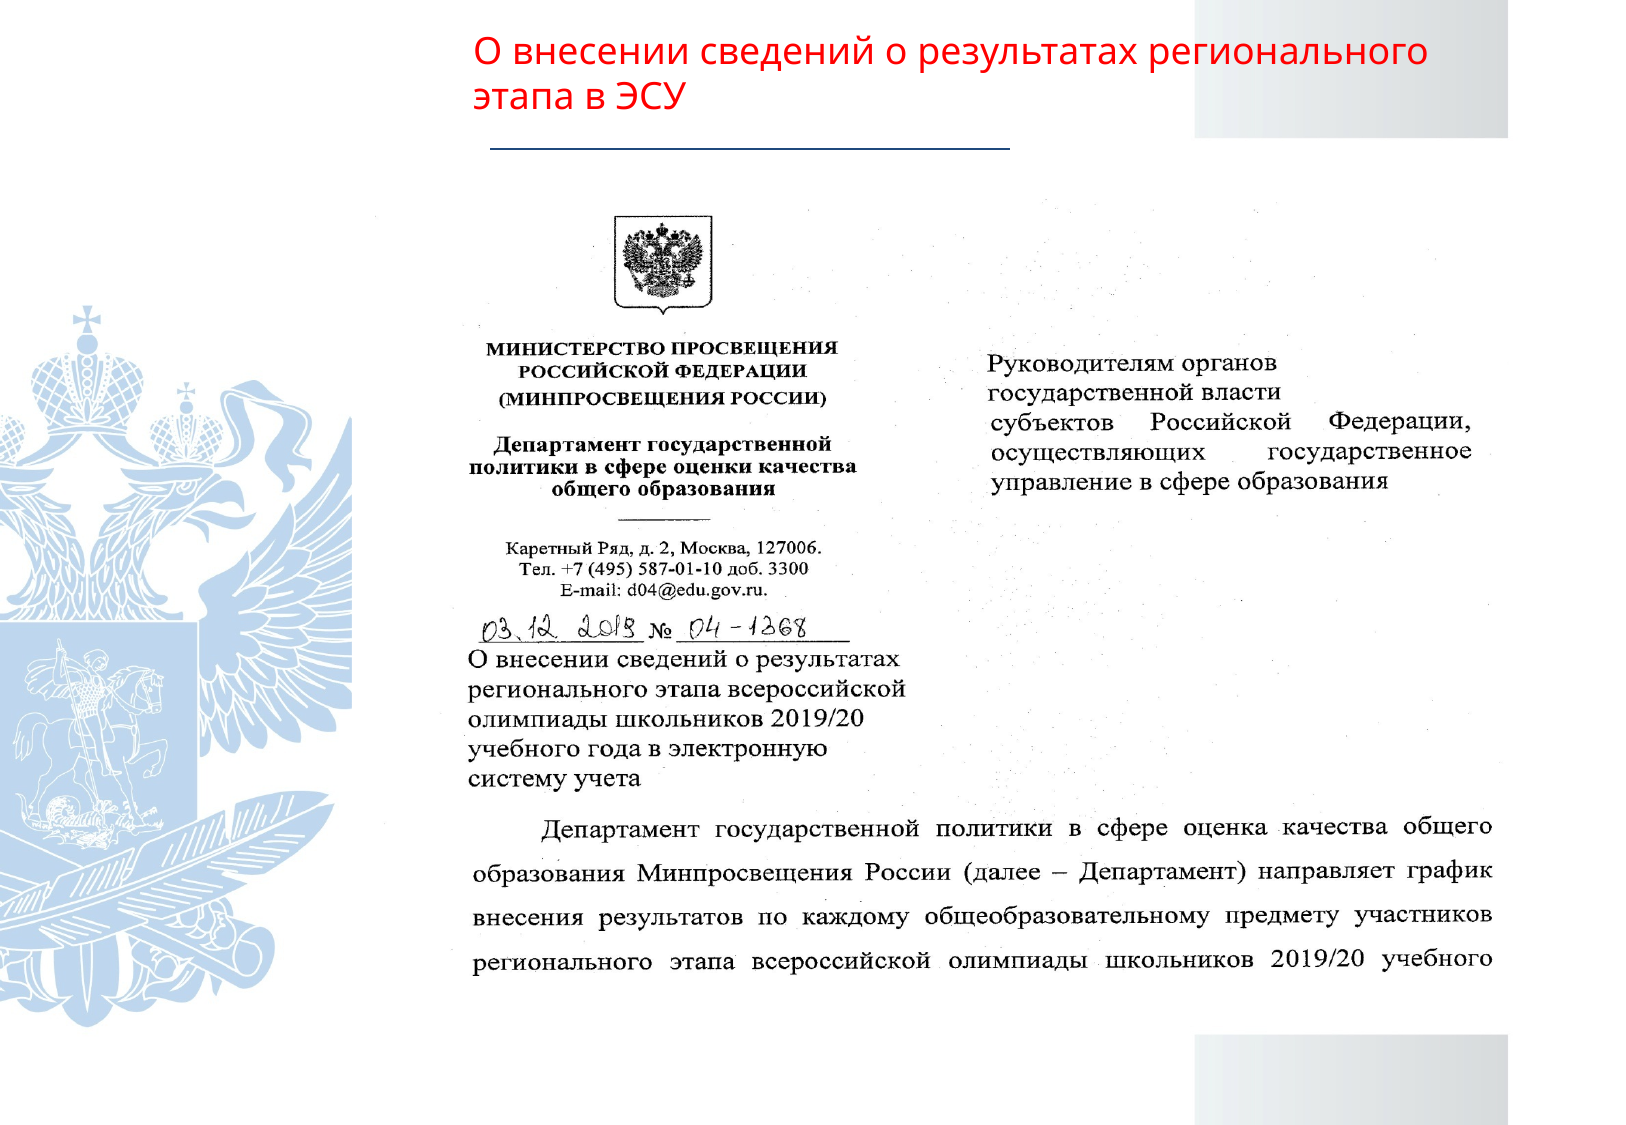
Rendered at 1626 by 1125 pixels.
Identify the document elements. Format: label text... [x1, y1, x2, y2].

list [351, 196, 1509, 977]
text_box О внесении сведений о результатах регионального этапа в ЭСУ [458, 19, 1533, 197]
picture [0, 0, 1626, 1125]
